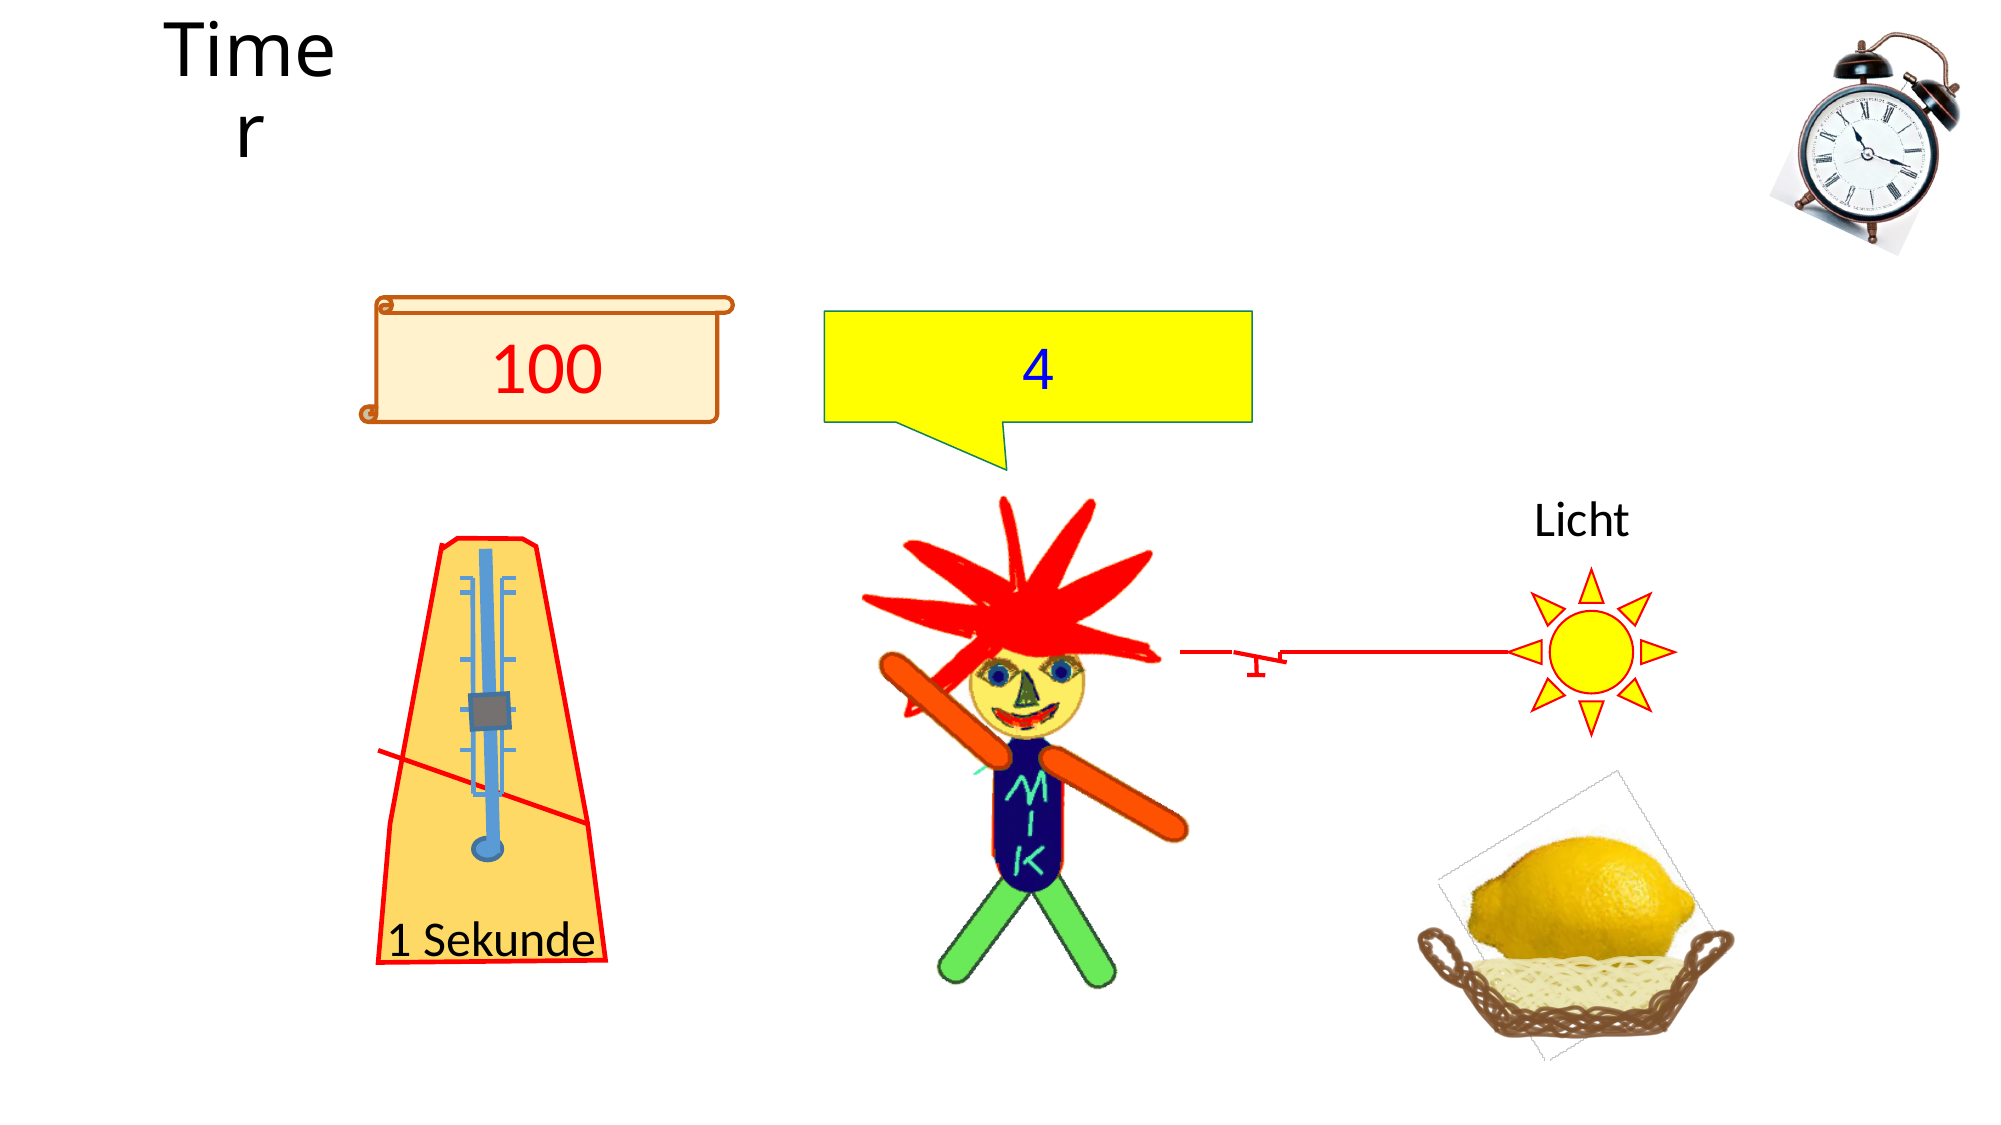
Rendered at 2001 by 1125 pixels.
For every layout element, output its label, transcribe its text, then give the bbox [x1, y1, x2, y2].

title Timer [139, 108, 361, 182]
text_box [1206, 569, 1675, 735]
picture [1769, 0, 1990, 257]
text_box 4 [824, 311, 1253, 471]
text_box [226, 714, 761, 980]
picture [840, 478, 1206, 1004]
text_box 100 [359, 296, 734, 424]
picture [1382, 772, 1770, 1107]
text_box Licht [1519, 478, 1646, 554]
text_box [409, 537, 569, 714]
